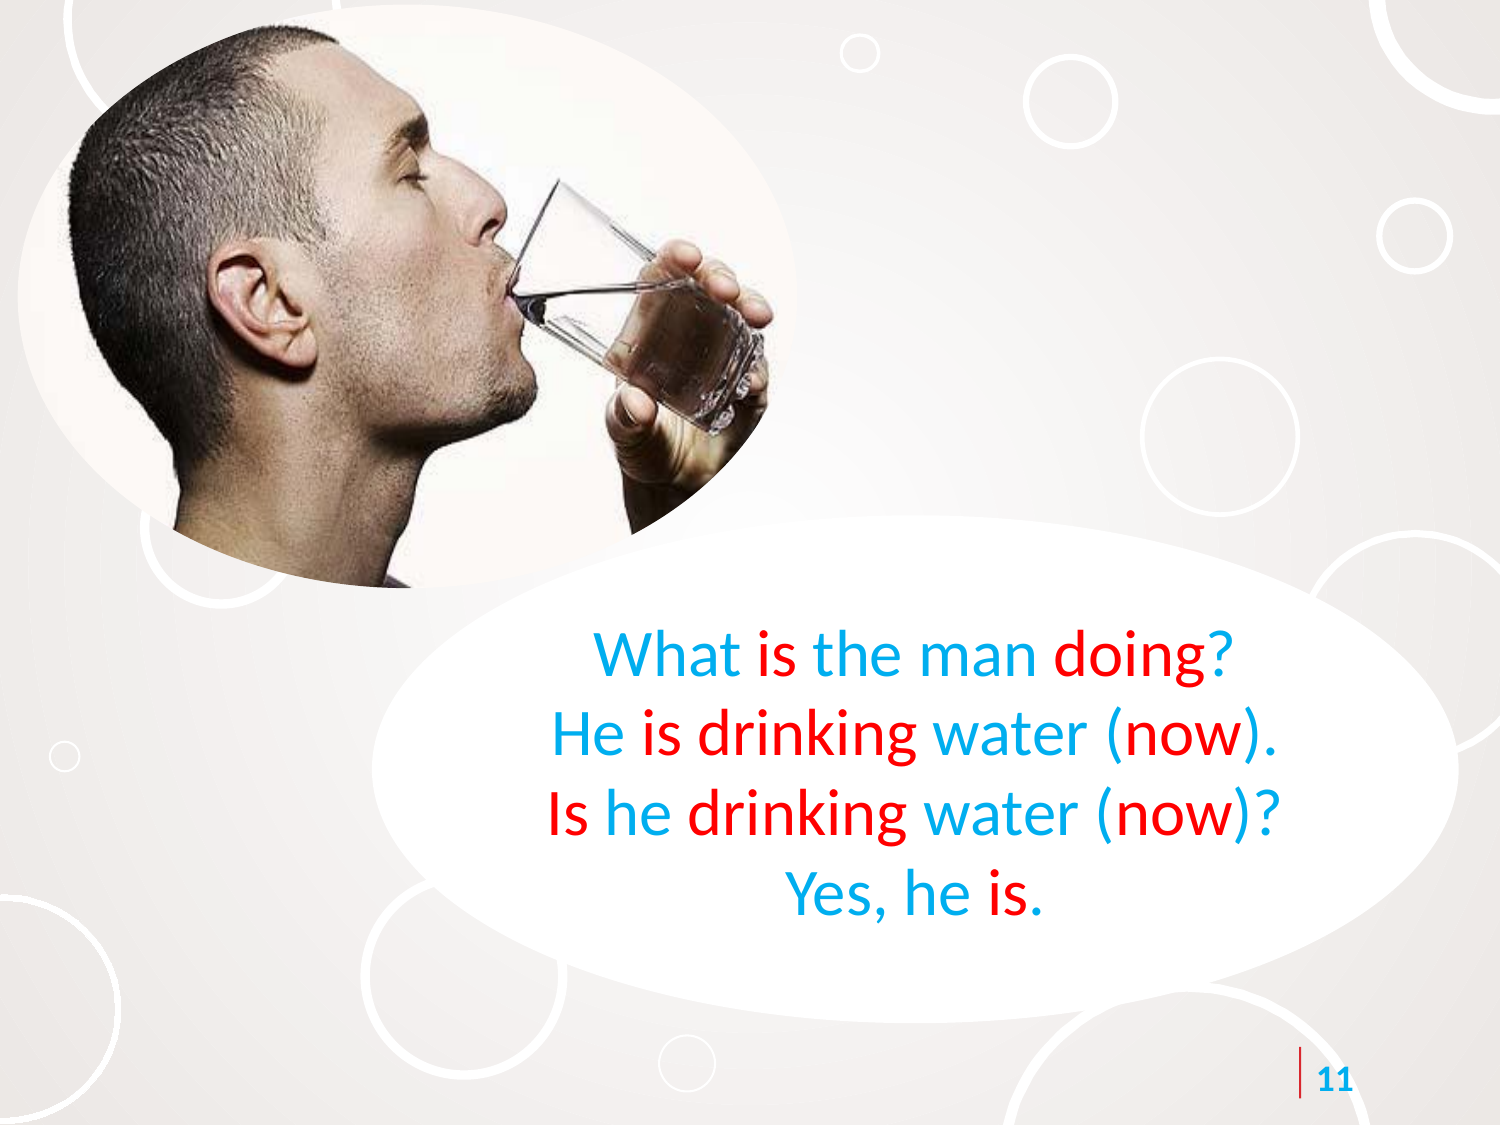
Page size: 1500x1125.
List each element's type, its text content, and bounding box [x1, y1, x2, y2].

text_box [15, 2, 800, 591]
text_box 11 [1293, 1046, 1377, 1107]
text_box What is the man doing? He is drinking water (now). Is he drinking water (now)? Yes, he is. [369, 513, 1461, 1026]
